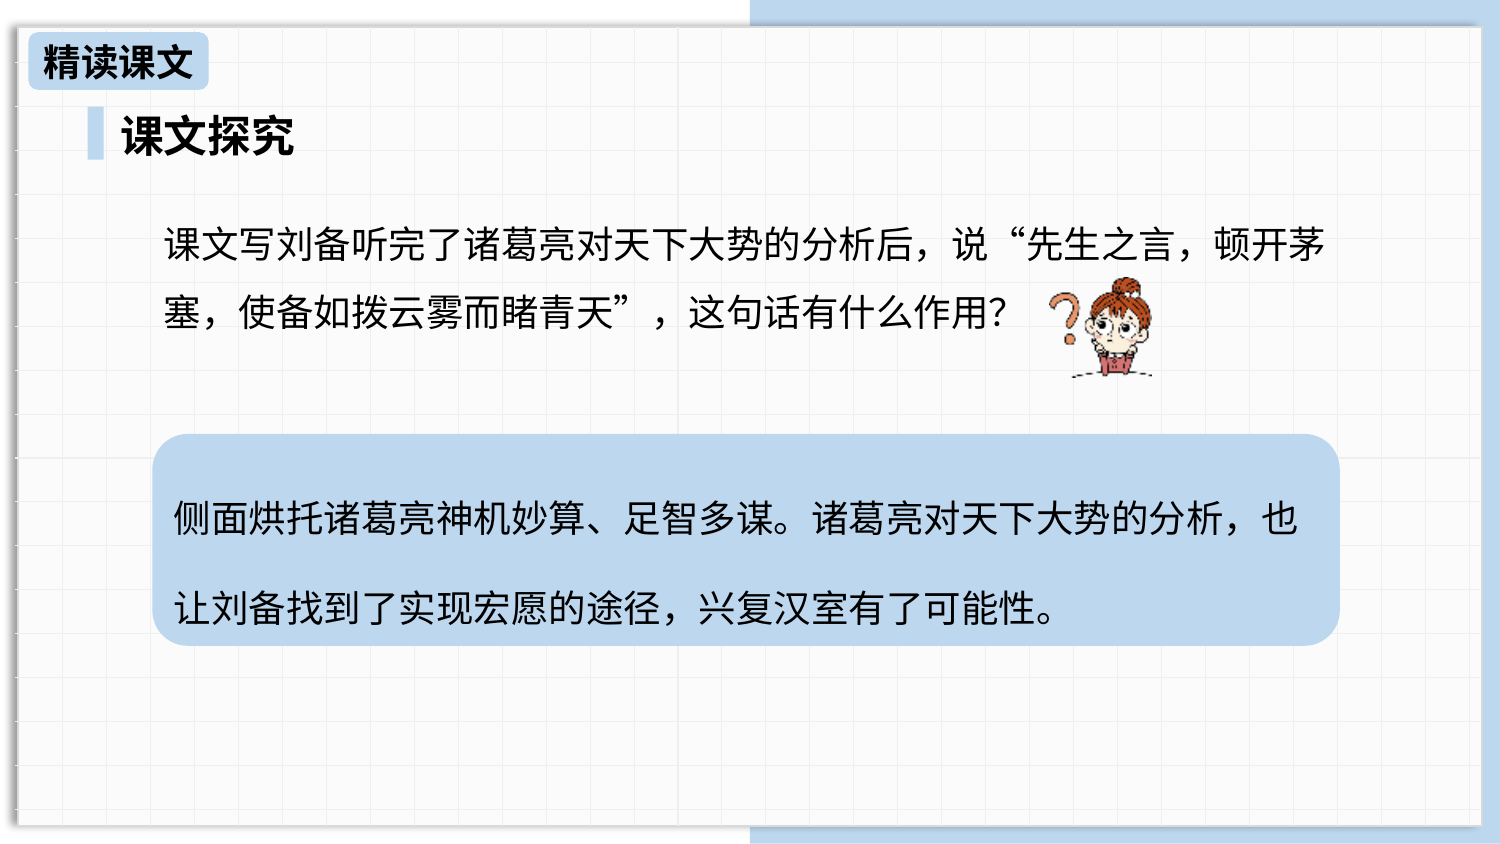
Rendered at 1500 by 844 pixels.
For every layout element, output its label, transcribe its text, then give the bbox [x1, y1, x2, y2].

text_box 课文探究 [109, 102, 307, 167]
text_box 精读课文 [27, 31, 210, 91]
text_box 课文写刘备听完了诸葛亮对天下大势的分析后，说“先生之言，顿开茅塞，使备如拨云雾而睹青天”，这句话有什么作用？ [152, 192, 1340, 340]
picture [1049, 277, 1152, 379]
text_box 侧面烘托诸葛亮神机妙算、足智多谋。诸葛亮对天下大势的分析，也让刘备找到了实现宏愿的途径，兴复汉室有了可能性。 [152, 433, 1340, 646]
text_box [86, 106, 105, 161]
